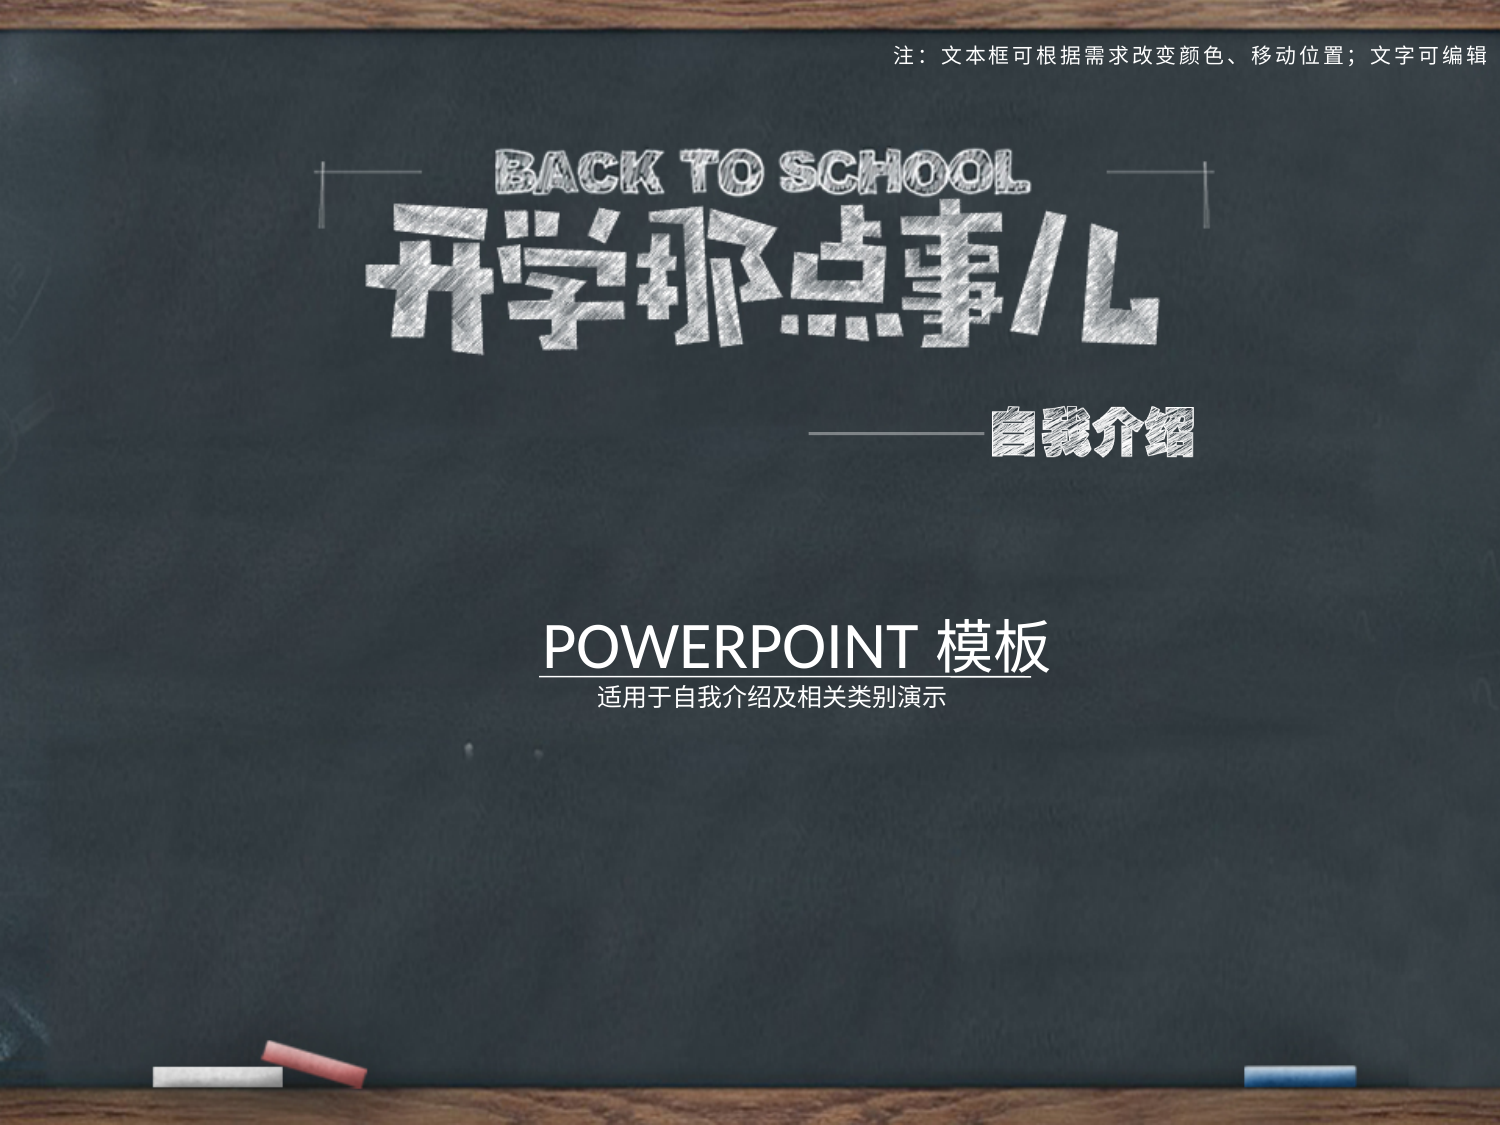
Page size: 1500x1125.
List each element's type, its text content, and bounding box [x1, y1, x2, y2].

text_box POWERPOINT模板 适用于自我介绍及相关类别演示 [527, 594, 1325, 749]
picture [0, 0, 1500, 1125]
text_box 注：文本框可根据需求改变颜色、移动位置；文字可编辑 [878, 34, 1500, 105]
